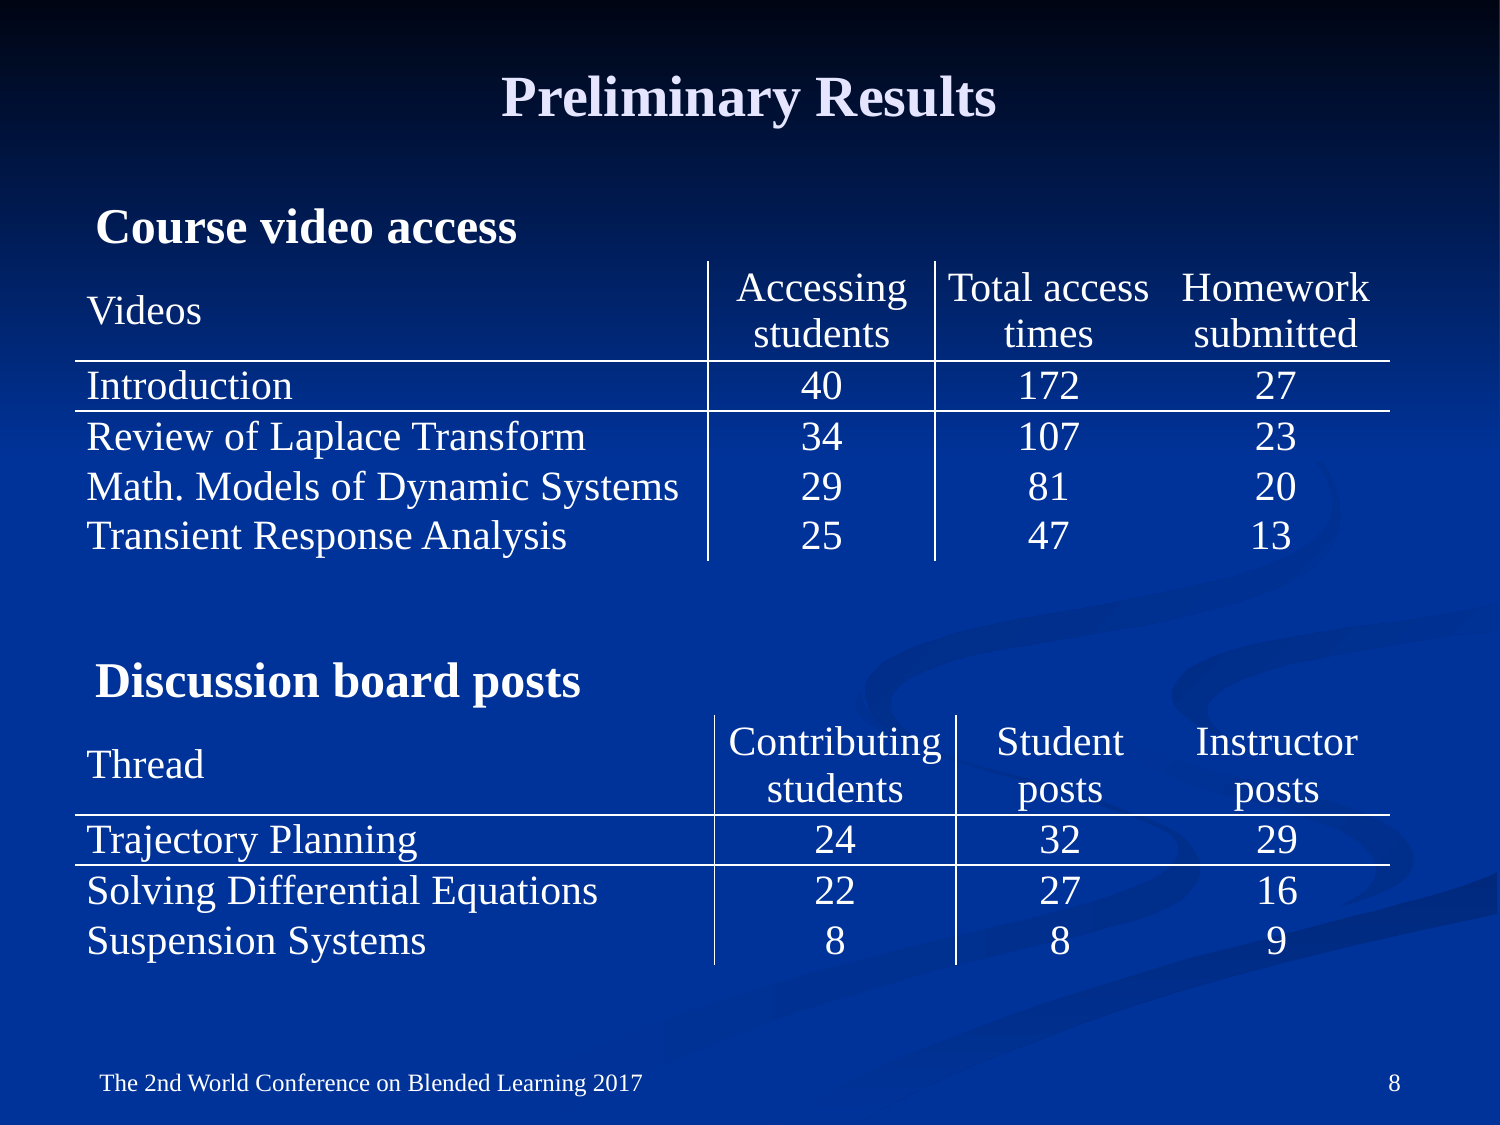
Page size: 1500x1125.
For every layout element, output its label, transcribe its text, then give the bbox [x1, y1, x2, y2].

table_cell Review of Laplace Transform [75, 412, 707, 461]
slide_number 8 [1202, 1042, 1417, 1105]
table_cell 32 [957, 816, 1165, 864]
table_header Accessing students [709, 261, 934, 360]
table_header Homework submitted [1162, 261, 1390, 360]
table_cell Math. Models of Dynamic Systems [75, 461, 707, 511]
table_cell 34 [709, 412, 934, 461]
table_cell 22 [715, 866, 955, 915]
table_cell 8 [957, 915, 1165, 965]
title Preliminary Results [74, 44, 1426, 141]
table_cell 27 [957, 866, 1165, 915]
table_header Thread [75, 715, 714, 814]
table_cell Introduction [75, 362, 707, 410]
table_cell Trajectory Planning [75, 816, 714, 864]
table_cell 9 [1165, 915, 1390, 965]
table_header Total access times [936, 261, 1162, 360]
table_cell 16 [1165, 866, 1390, 915]
table_cell 20 [1162, 461, 1390, 511]
footer The 2nd World Conference on Blended Learning 2017 [84, 1043, 1071, 1104]
table_cell 29 [1165, 816, 1390, 864]
table_cell Transient Response Analysis [75, 511, 707, 561]
text_box Course video access [80, 186, 742, 261]
table_cell Suspension Systems [75, 915, 714, 965]
table_header Student posts [957, 715, 1165, 814]
table_header Videos [75, 261, 707, 360]
table_header Instructor posts [1165, 715, 1390, 814]
table_cell 13 [1162, 511, 1390, 561]
table_cell 40 [709, 362, 934, 410]
table_cell 172 [936, 362, 1162, 410]
table_cell 24 [715, 816, 955, 864]
table_cell 81 [936, 461, 1162, 511]
table_cell 23 [1162, 412, 1390, 461]
table_cell 8 [715, 915, 955, 965]
table_cell 29 [709, 461, 934, 511]
text_box Discussion board posts [80, 640, 742, 716]
table_cell 27 [1162, 362, 1390, 410]
table_cell 25 [709, 511, 934, 561]
table_cell 107 [936, 412, 1162, 461]
table_cell 47 [936, 511, 1162, 561]
table_header Contributing students [715, 715, 955, 814]
table_cell Solving Differential Equations [75, 866, 714, 915]
